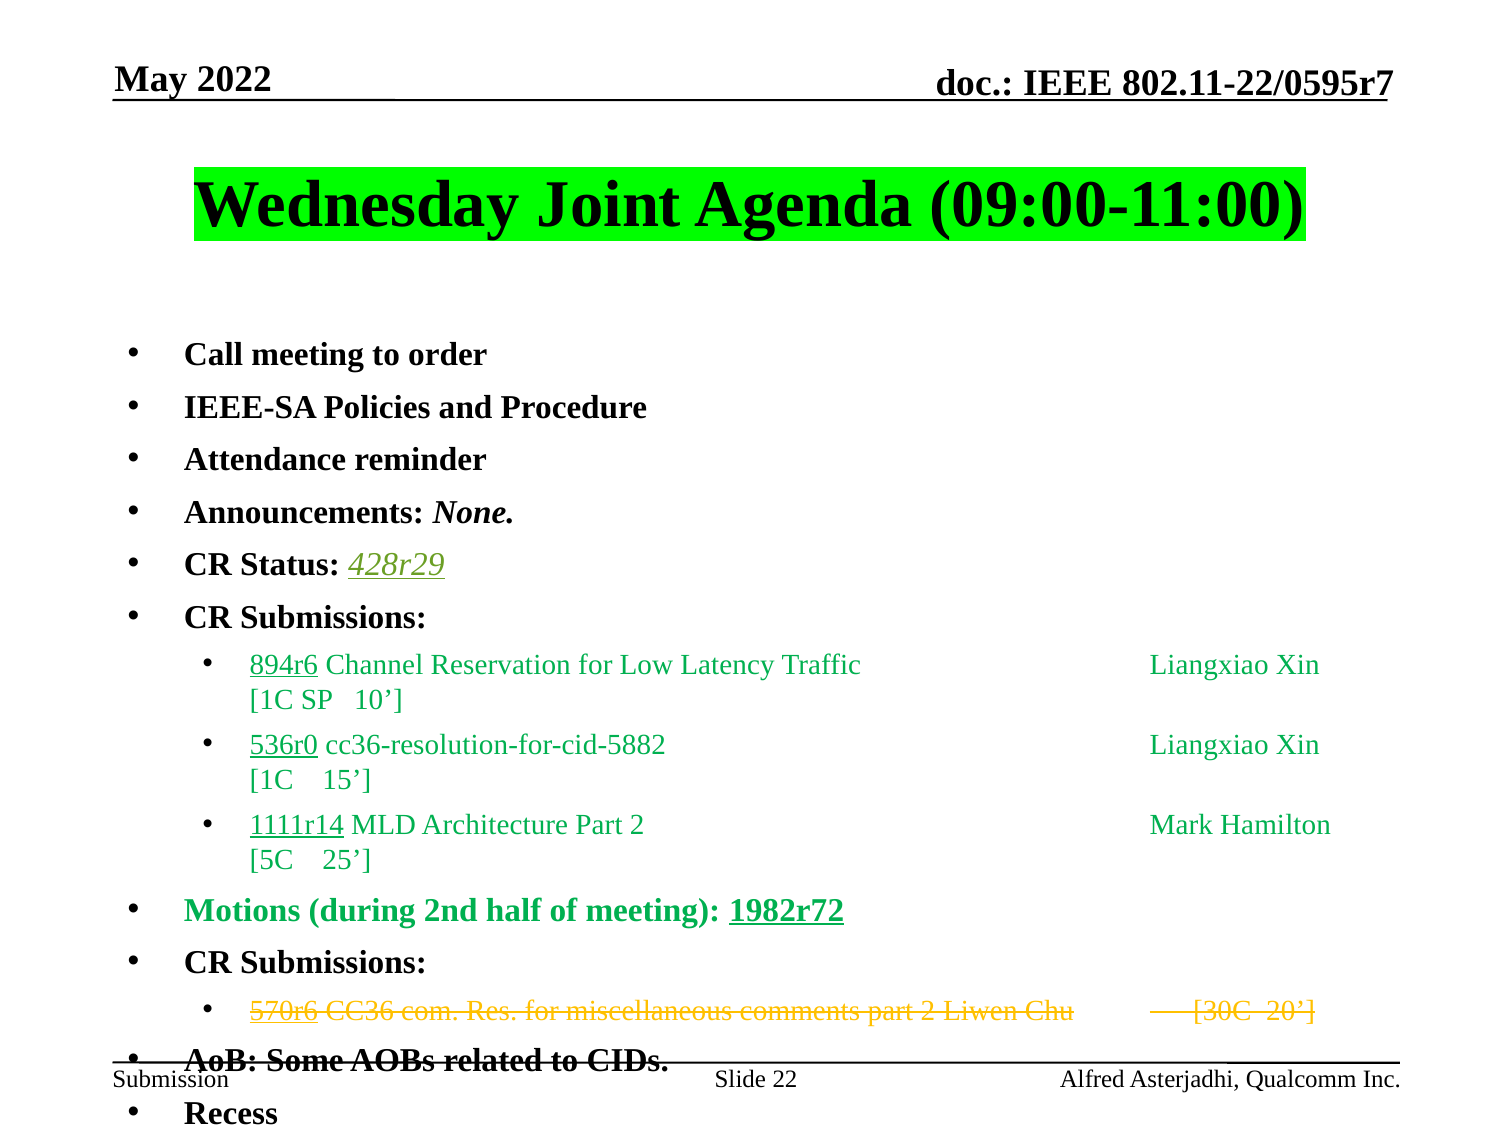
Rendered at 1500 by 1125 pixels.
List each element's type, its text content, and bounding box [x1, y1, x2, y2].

slide_number Slide 22 [712, 1061, 800, 1123]
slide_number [114, 54, 423, 100]
list Call meeting to order IEEE-SA Policies and Procedure Attendance reminder Announcements: None. CR Status: 428r29 CR Submissions: 894r6 Channel Reservation for Low Latency Traffic Liangxiao Xin [1C SP 10’] 536r0 cc36-resolution-for-cid-5882 Liangxiao Xin [1C 15’] 1111r14 MLD Architecture Part 2 Mark Hamilton [5C 25’] Motions (during 2nd half of meeting): 1982r72 CR Submissions: 570r6 CC36 com. Res. for miscellaneous comments part 2 Liwen Chu [30C 20’] AoB: Some AOBs related to CIDs. Recess [112, 324, 1388, 1051]
title Wednesday Joint Agenda (09:00-11:00) [112, 112, 1388, 288]
footer Alfred Asterjadhi, Qualcomm Inc. [878, 1061, 1402, 1093]
